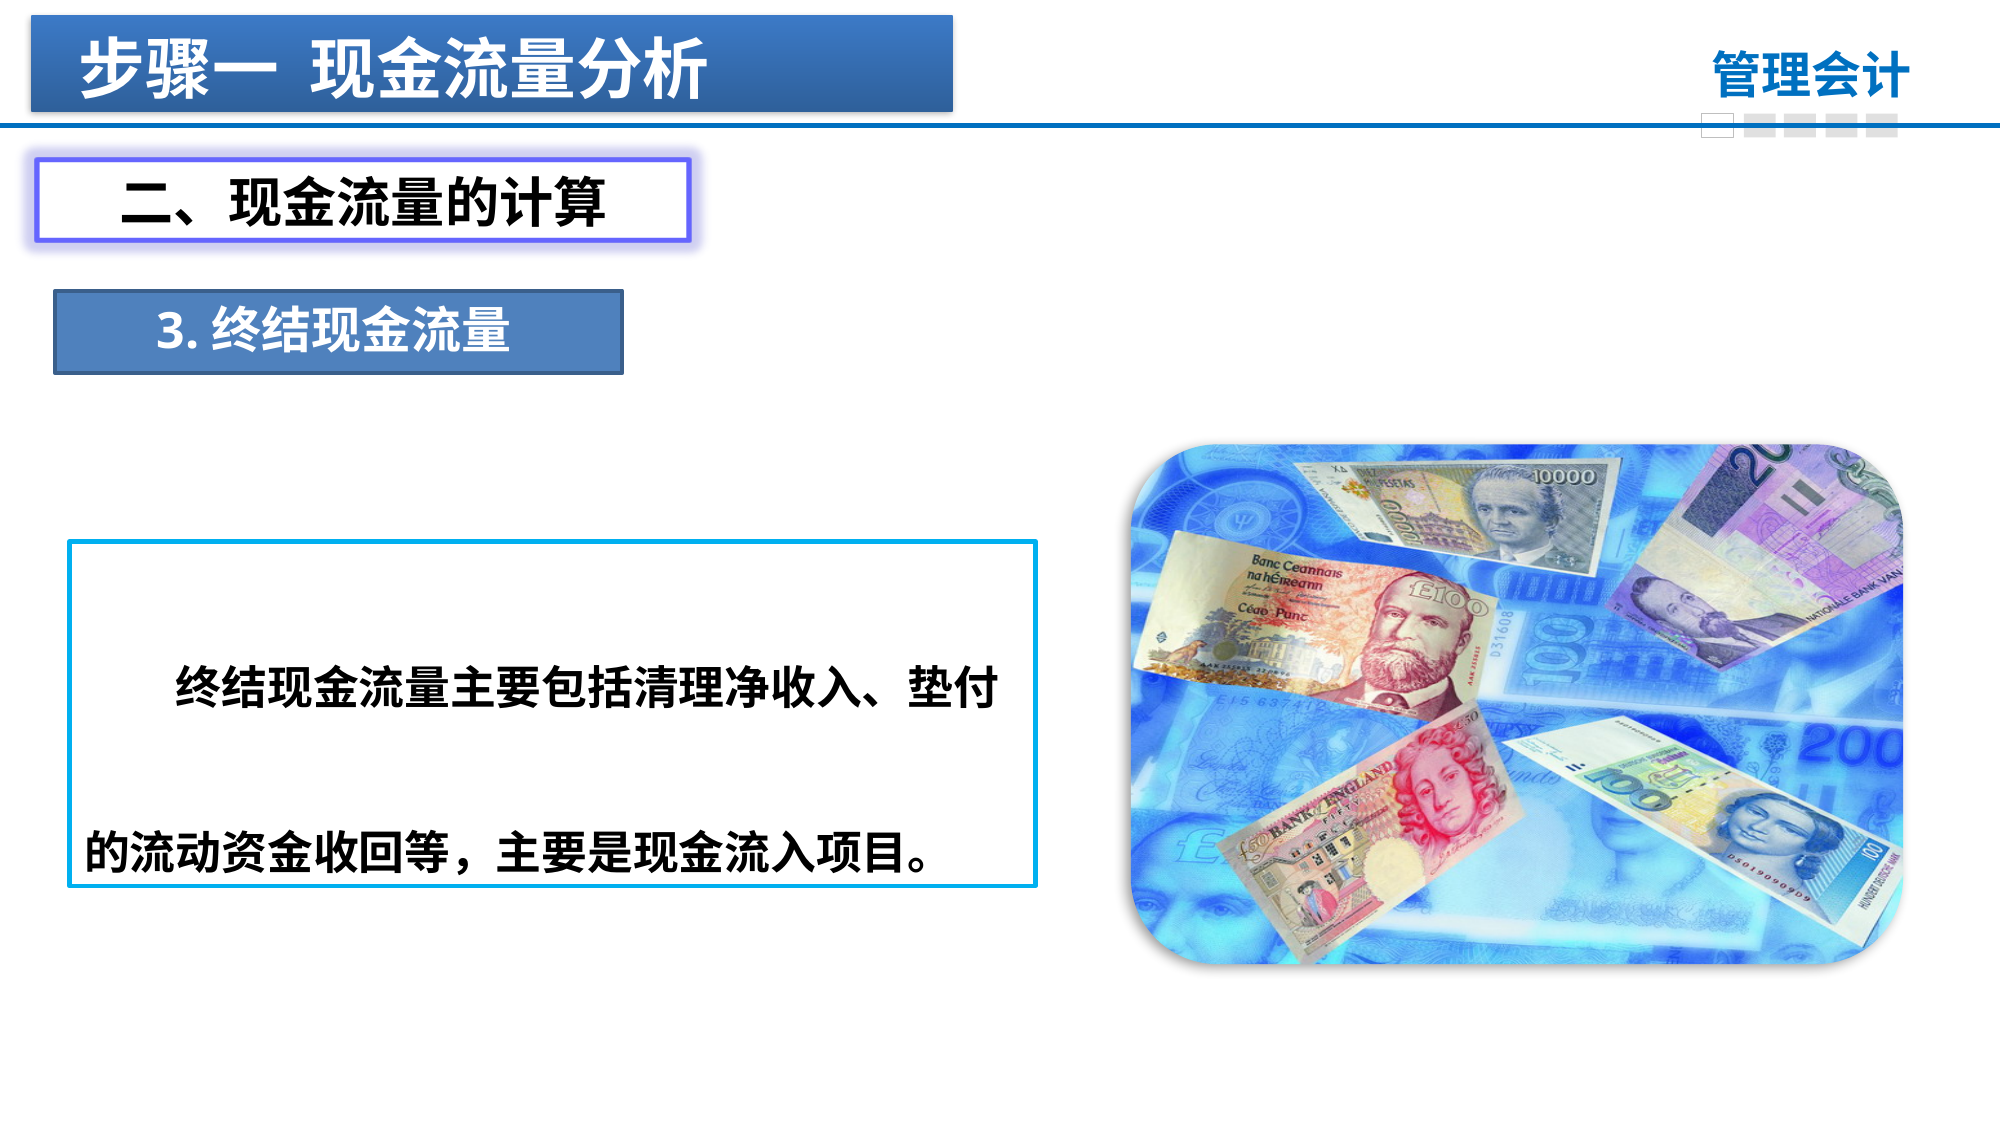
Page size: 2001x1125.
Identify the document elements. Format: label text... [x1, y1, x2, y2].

picture [1130, 444, 1904, 965]
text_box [7, 132, 719, 268]
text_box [54, 290, 623, 374]
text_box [31, 14, 953, 117]
text_box 终结现金流量主要包括清理净收入、垫付的流动资金收回等，主要是现金流入项目。 [67, 539, 1037, 888]
